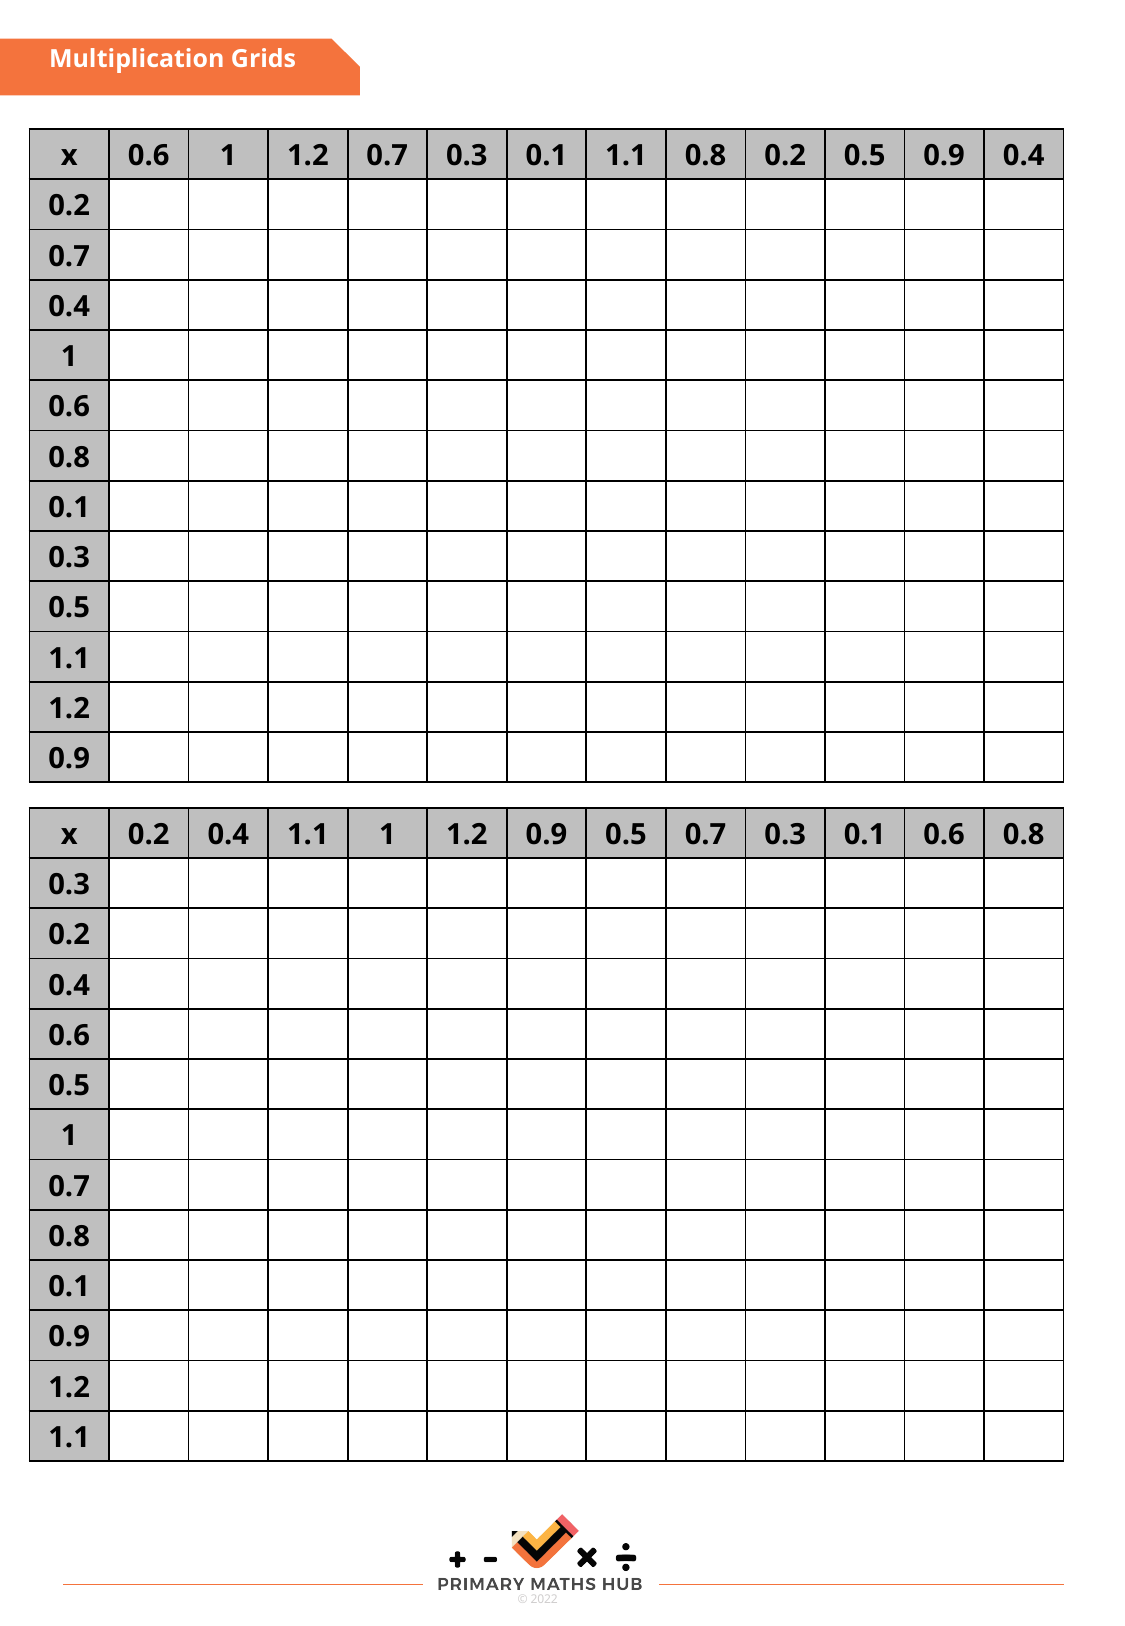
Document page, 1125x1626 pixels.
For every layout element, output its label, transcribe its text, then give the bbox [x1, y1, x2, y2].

table_cell [667, 1010, 745, 1058]
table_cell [428, 1412, 506, 1460]
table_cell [746, 1412, 824, 1460]
table_cell [110, 582, 188, 631]
table_cell [826, 331, 904, 379]
table_cell [349, 1110, 426, 1159]
table_cell [110, 632, 188, 681]
table_cell [189, 1110, 267, 1159]
table_cell [428, 909, 506, 958]
table_cell [905, 1060, 983, 1108]
table_cell [826, 1261, 904, 1309]
table_cell [269, 482, 347, 530]
table_header 0.6 [110, 130, 188, 178]
table_cell [746, 1211, 824, 1259]
table_cell [189, 1060, 267, 1108]
table_cell 0.8 [30, 1211, 108, 1259]
table_cell [349, 683, 426, 731]
table_cell [428, 1060, 506, 1108]
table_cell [826, 1412, 904, 1460]
table_cell [269, 431, 347, 480]
table_cell [189, 230, 267, 279]
table_cell [667, 632, 745, 681]
table_cell [826, 1160, 904, 1209]
table_header 0.5 [587, 809, 665, 857]
table_cell 0.3 [30, 859, 108, 907]
table_cell [508, 959, 585, 1008]
table_cell [428, 733, 506, 781]
table_cell [428, 582, 506, 631]
table_cell [905, 1110, 983, 1159]
table_cell [189, 431, 267, 480]
table_header 0.7 [667, 809, 745, 857]
table_cell [667, 1261, 745, 1309]
table_header 0.1 [508, 130, 585, 178]
table_cell [428, 482, 506, 530]
table_cell [428, 281, 506, 329]
table_cell [428, 1261, 506, 1309]
table_cell [587, 180, 665, 229]
table_cell [985, 1010, 1063, 1058]
table_cell [826, 281, 904, 329]
table_cell [508, 1160, 585, 1209]
table_header 1.2 [269, 130, 347, 178]
table_cell [905, 1261, 983, 1309]
table_cell 0.2 [30, 180, 108, 229]
table_cell [985, 482, 1063, 530]
table_cell [746, 909, 824, 958]
table_cell [826, 632, 904, 681]
table_cell [826, 1010, 904, 1058]
table_cell [985, 733, 1063, 781]
table_cell [428, 331, 506, 379]
table_cell 1 [30, 331, 108, 379]
table_cell [985, 180, 1063, 229]
table_cell [746, 431, 824, 480]
table_cell [746, 733, 824, 781]
table_cell [428, 859, 506, 907]
table_cell [428, 1160, 506, 1209]
table_cell [905, 1211, 983, 1259]
table_cell [667, 1060, 745, 1108]
table_cell [826, 959, 904, 1008]
table_cell [349, 482, 426, 530]
picture [432, 1512, 648, 1597]
table_cell [189, 532, 267, 580]
table_cell [110, 1010, 188, 1058]
table_cell [667, 381, 745, 430]
table_header 0.7 [349, 130, 426, 178]
table_cell [110, 1311, 188, 1360]
table_cell [826, 909, 904, 958]
table_cell [905, 281, 983, 329]
table_cell [587, 1160, 665, 1209]
table_cell 1.1 [30, 632, 108, 681]
table_cell [826, 1110, 904, 1159]
table_cell [746, 582, 824, 631]
table_cell [349, 532, 426, 580]
table_cell [985, 1211, 1063, 1259]
table_header x [30, 130, 108, 178]
table_cell 0.3 [30, 532, 108, 580]
table_cell [189, 733, 267, 781]
table_cell [428, 230, 506, 279]
table_cell [508, 1211, 585, 1259]
table_cell [189, 180, 267, 229]
table_cell [269, 909, 347, 958]
table_cell [508, 180, 585, 229]
table_cell [349, 1060, 426, 1108]
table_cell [508, 1361, 585, 1410]
table_cell [349, 1010, 426, 1058]
table_cell [428, 1211, 506, 1259]
table_cell [746, 1060, 824, 1108]
table_cell [587, 859, 665, 907]
table_header 1.2 [428, 809, 506, 857]
table_cell [905, 331, 983, 379]
table_cell [985, 909, 1063, 958]
table_cell [110, 733, 188, 781]
table_cell [189, 381, 267, 430]
table_cell [667, 532, 745, 580]
table_cell [746, 632, 824, 681]
table_header 1 [349, 809, 426, 857]
table_cell [905, 532, 983, 580]
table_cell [349, 1412, 426, 1460]
table_cell [508, 582, 585, 631]
table_cell [905, 683, 983, 731]
table_cell [905, 482, 983, 530]
table_cell [269, 1110, 347, 1159]
table_header 0.4 [985, 130, 1063, 178]
table_header 0.9 [905, 130, 983, 178]
table_cell [110, 1110, 188, 1159]
table_cell [985, 1060, 1063, 1108]
table_cell [746, 959, 824, 1008]
table_cell [269, 632, 347, 681]
table_cell [826, 532, 904, 580]
table_cell [587, 1261, 665, 1309]
table_cell [428, 683, 506, 731]
table_cell [905, 180, 983, 229]
table_cell [746, 1010, 824, 1058]
table_cell [189, 632, 267, 681]
text_box © 2022 [429, 1584, 646, 1614]
table_cell [587, 1060, 665, 1108]
table_header 0.3 [428, 130, 506, 178]
table_cell [269, 381, 347, 430]
table_cell [189, 909, 267, 958]
table_cell [985, 632, 1063, 681]
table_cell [508, 1311, 585, 1360]
table_header 1.1 [269, 809, 347, 857]
table_cell [189, 683, 267, 731]
table_cell [508, 482, 585, 530]
table_cell [985, 431, 1063, 480]
table_header 0.1 [826, 809, 904, 857]
table_cell [508, 532, 585, 580]
table_cell [508, 1010, 585, 1058]
table_header 0.4 [189, 809, 267, 857]
table_cell [110, 180, 188, 229]
table_cell [508, 683, 585, 731]
table_cell [826, 859, 904, 907]
table_cell [349, 1160, 426, 1209]
table_cell [508, 1261, 585, 1309]
table_cell [587, 683, 665, 731]
table_cell [110, 230, 188, 279]
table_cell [587, 1412, 665, 1460]
table_cell [746, 482, 824, 530]
table_cell [269, 180, 347, 229]
table_cell [110, 683, 188, 731]
table_cell [189, 281, 267, 329]
table_cell [269, 331, 347, 379]
table_cell [985, 683, 1063, 731]
table_cell [349, 959, 426, 1008]
table_cell [349, 180, 426, 229]
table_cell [667, 1311, 745, 1360]
table_cell [508, 1060, 585, 1108]
table_cell [587, 281, 665, 329]
table_cell [905, 859, 983, 907]
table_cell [587, 1361, 665, 1410]
table_cell [667, 482, 745, 530]
table_cell [905, 381, 983, 430]
table_cell [349, 909, 426, 958]
table_cell [110, 859, 188, 907]
table_cell [269, 230, 347, 279]
table_cell [985, 381, 1063, 430]
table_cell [30, 1361, 108, 1410]
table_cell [189, 1412, 267, 1460]
table_cell 1 [30, 1110, 108, 1159]
table_cell [349, 1311, 426, 1360]
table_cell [746, 1361, 824, 1410]
table_cell [746, 532, 824, 580]
table_cell [110, 331, 188, 379]
table_cell [110, 959, 188, 1008]
table_header 0.8 [985, 809, 1063, 857]
table_cell [587, 381, 665, 430]
table_cell [269, 1311, 347, 1360]
table_cell [269, 859, 347, 907]
table_cell [587, 1010, 665, 1058]
table_cell [189, 1311, 267, 1360]
table_cell [349, 1211, 426, 1259]
table_cell [587, 482, 665, 530]
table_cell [349, 1361, 426, 1410]
table_header 0.8 [667, 130, 745, 178]
table_cell [587, 1110, 665, 1159]
table_cell [269, 1211, 347, 1259]
table_cell [508, 733, 585, 781]
table_cell [349, 431, 426, 480]
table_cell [746, 1311, 824, 1360]
table_cell [428, 1110, 506, 1159]
table_cell [110, 909, 188, 958]
table_cell [349, 632, 426, 681]
table_cell [905, 582, 983, 631]
table_cell [667, 683, 745, 731]
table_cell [269, 1361, 347, 1410]
text_box Multiplication Grids [0, 37, 361, 97]
table_cell [746, 1160, 824, 1209]
table_cell [189, 482, 267, 530]
table_cell [905, 1160, 983, 1209]
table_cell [826, 1361, 904, 1410]
table_cell [269, 1160, 347, 1209]
table_cell [349, 381, 426, 430]
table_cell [508, 1412, 585, 1460]
table_cell [905, 733, 983, 781]
table_cell [428, 1010, 506, 1058]
table_cell [826, 1060, 904, 1108]
table_cell 0.4 [30, 959, 108, 1008]
table_cell [349, 331, 426, 379]
table_cell [826, 683, 904, 731]
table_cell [985, 1361, 1063, 1410]
table_cell [667, 959, 745, 1008]
table_cell 0.5 [30, 1060, 108, 1108]
table_cell [746, 1110, 824, 1159]
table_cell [428, 1361, 506, 1410]
table_header 1 [189, 130, 267, 178]
table_header 0.2 [746, 130, 824, 178]
table_cell [110, 1160, 188, 1209]
table_cell [189, 582, 267, 631]
table_cell [826, 733, 904, 781]
table_cell 0.7 [30, 230, 108, 279]
table_cell [110, 532, 188, 580]
table_cell [189, 1261, 267, 1309]
table_cell [508, 431, 585, 480]
table_cell [985, 331, 1063, 379]
table_cell [985, 532, 1063, 580]
table_cell [905, 909, 983, 958]
table_header x [30, 809, 108, 857]
table_cell [985, 1160, 1063, 1209]
table_cell [826, 1211, 904, 1259]
table_cell [269, 683, 347, 731]
table_cell 0.5 [30, 582, 108, 631]
table_cell 0.9 [30, 733, 108, 781]
table_cell [349, 733, 426, 781]
table_cell [587, 230, 665, 279]
table_cell [826, 230, 904, 279]
table_cell [905, 632, 983, 681]
table_cell [746, 381, 824, 430]
table_cell [587, 532, 665, 580]
table_header 0.9 [508, 809, 585, 857]
table_cell [349, 859, 426, 907]
table_cell [985, 582, 1063, 631]
table_cell [905, 431, 983, 480]
table_header 0.5 [826, 130, 904, 178]
table_cell [189, 1010, 267, 1058]
table_cell [985, 959, 1063, 1008]
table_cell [905, 1361, 983, 1410]
table_cell [667, 859, 745, 907]
table_cell 0.4 [30, 281, 108, 329]
table_cell [746, 1261, 824, 1309]
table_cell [110, 1412, 188, 1460]
table_cell [667, 1160, 745, 1209]
table_cell [189, 331, 267, 379]
table_cell [905, 1010, 983, 1058]
table_cell [110, 1261, 188, 1309]
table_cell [985, 1311, 1063, 1360]
table_cell [826, 431, 904, 480]
table_cell [667, 1211, 745, 1259]
table_cell [587, 331, 665, 379]
table_cell [269, 733, 347, 781]
table_cell [349, 582, 426, 631]
table_cell [826, 582, 904, 631]
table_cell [110, 1361, 188, 1410]
table_cell 0.9 [30, 1311, 108, 1360]
table_cell 0.6 [30, 1010, 108, 1058]
table_cell [587, 632, 665, 681]
table_cell [269, 281, 347, 329]
table_cell 0.1 [30, 1261, 108, 1309]
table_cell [826, 1311, 904, 1360]
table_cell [905, 1412, 983, 1460]
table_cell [667, 1412, 745, 1460]
table_cell [110, 482, 188, 530]
table_cell [428, 431, 506, 480]
table_cell [985, 230, 1063, 279]
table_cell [428, 1311, 506, 1360]
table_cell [985, 1412, 1063, 1460]
table_cell 0.2 [30, 909, 108, 958]
table_cell [428, 381, 506, 430]
table_cell [905, 959, 983, 1008]
table_cell [587, 909, 665, 958]
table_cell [269, 1412, 347, 1460]
table_cell [985, 1261, 1063, 1309]
table_cell [110, 431, 188, 480]
table_header 0.6 [905, 809, 983, 857]
table_cell [269, 582, 347, 631]
table_cell [189, 1211, 267, 1259]
table_header 0.2 [110, 809, 188, 857]
table_cell [746, 331, 824, 379]
table_cell [746, 683, 824, 731]
table_cell [428, 180, 506, 229]
table_cell 0.6 [30, 381, 108, 430]
table_cell [746, 230, 824, 279]
table_cell [667, 733, 745, 781]
table_cell [189, 959, 267, 1008]
table_cell [428, 632, 506, 681]
table_cell [508, 1110, 585, 1159]
table_cell [110, 1060, 188, 1108]
table_cell 0.1 [30, 482, 108, 530]
table_cell [508, 381, 585, 430]
table_cell [667, 281, 745, 329]
table_cell [587, 582, 665, 631]
table_cell [508, 859, 585, 907]
table_cell [667, 1110, 745, 1159]
table_cell [826, 180, 904, 229]
table_header 0.3 [746, 809, 824, 857]
table_cell [826, 381, 904, 430]
table_cell [667, 180, 745, 229]
table_cell [985, 859, 1063, 907]
table_cell [189, 859, 267, 907]
table_cell [508, 230, 585, 279]
table_cell [826, 482, 904, 530]
table_cell [349, 1261, 426, 1309]
table_cell [508, 909, 585, 958]
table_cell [30, 1412, 108, 1460]
table_cell [667, 230, 745, 279]
table_cell 0.8 [30, 431, 108, 480]
table_cell [587, 733, 665, 781]
table_cell [985, 281, 1063, 329]
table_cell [189, 1361, 267, 1410]
table_cell [667, 909, 745, 958]
table_cell [746, 859, 824, 907]
table_cell [587, 959, 665, 1008]
table_cell [269, 532, 347, 580]
table_cell [428, 959, 506, 1008]
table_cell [667, 1361, 745, 1410]
table_cell [508, 331, 585, 379]
table_cell [110, 381, 188, 430]
table_cell 0.7 [30, 1160, 108, 1209]
table_cell [508, 281, 585, 329]
table_cell [428, 532, 506, 580]
table_cell [110, 1211, 188, 1259]
table_cell [985, 1110, 1063, 1159]
table_cell 1.2 [30, 683, 108, 731]
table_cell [587, 1311, 665, 1360]
table_cell [905, 230, 983, 279]
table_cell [905, 1311, 983, 1360]
table_cell [587, 1211, 665, 1259]
table_cell [110, 281, 188, 329]
table_cell [349, 281, 426, 329]
table_cell [269, 959, 347, 1008]
table_cell [269, 1010, 347, 1058]
table_cell [587, 431, 665, 480]
table_cell [667, 582, 745, 631]
table_cell [189, 1160, 267, 1209]
table_cell [746, 281, 824, 329]
table_cell [667, 331, 745, 379]
table_cell [667, 431, 745, 480]
table_cell [746, 180, 824, 229]
table_header 1.1 [587, 130, 665, 178]
table_cell [269, 1261, 347, 1309]
table_cell [349, 230, 426, 279]
table_cell [269, 1060, 347, 1108]
table_cell [508, 632, 585, 681]
